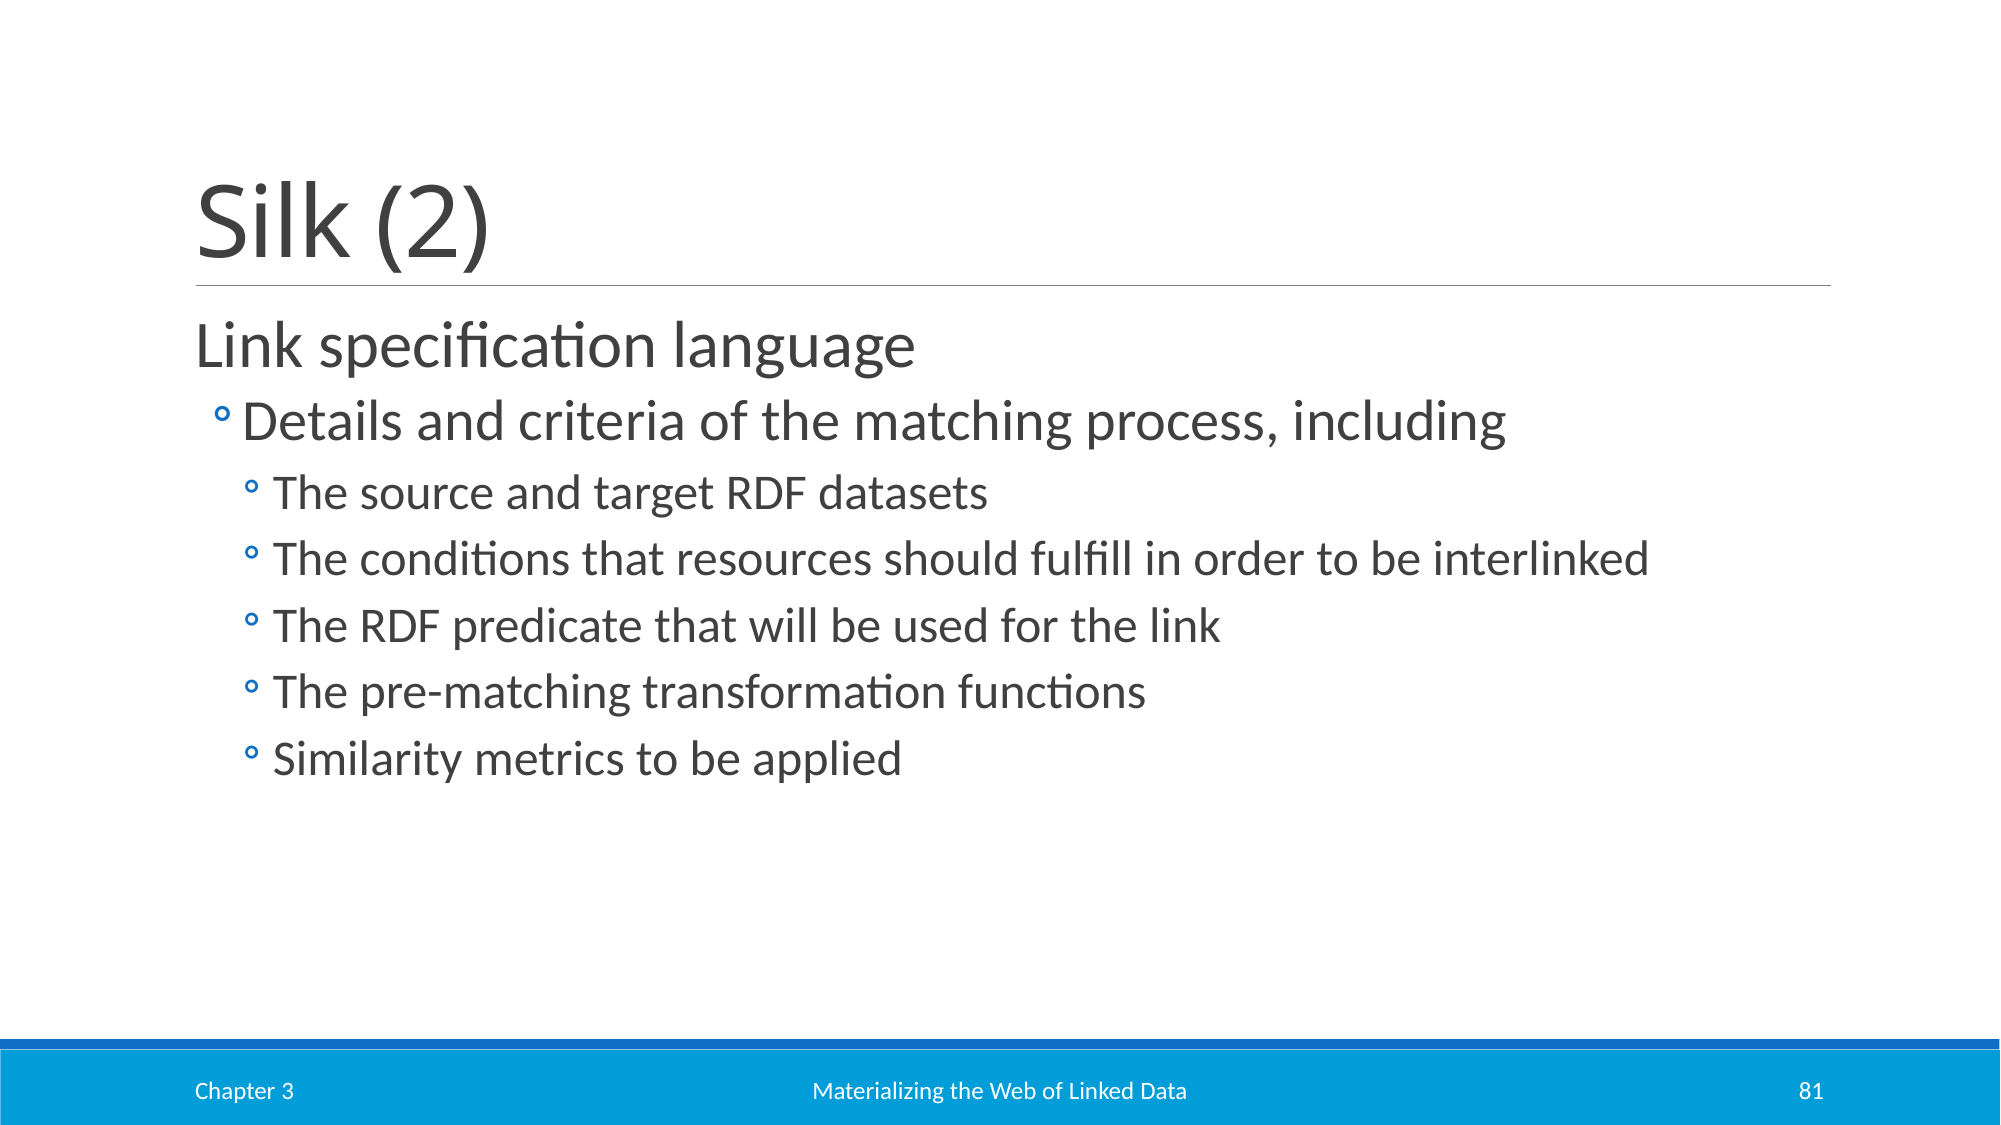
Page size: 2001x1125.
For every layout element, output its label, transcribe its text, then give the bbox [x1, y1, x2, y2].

footer Materializing the Web of Linked Data [604, 1059, 1396, 1120]
list Link specification language Details and criteria of the matching process, including The source and target RDF datasets The conditions that resources should fulfill in order to be interlinked The RDF predicate that will be used for the link The pre-matching transformation functions Similarity metrics to be applied [180, 302, 1830, 963]
title Silk (2) [180, 47, 1830, 285]
slide_number 81 [1624, 1059, 1840, 1120]
slide_number Chapter 3 [180, 1059, 586, 1120]
